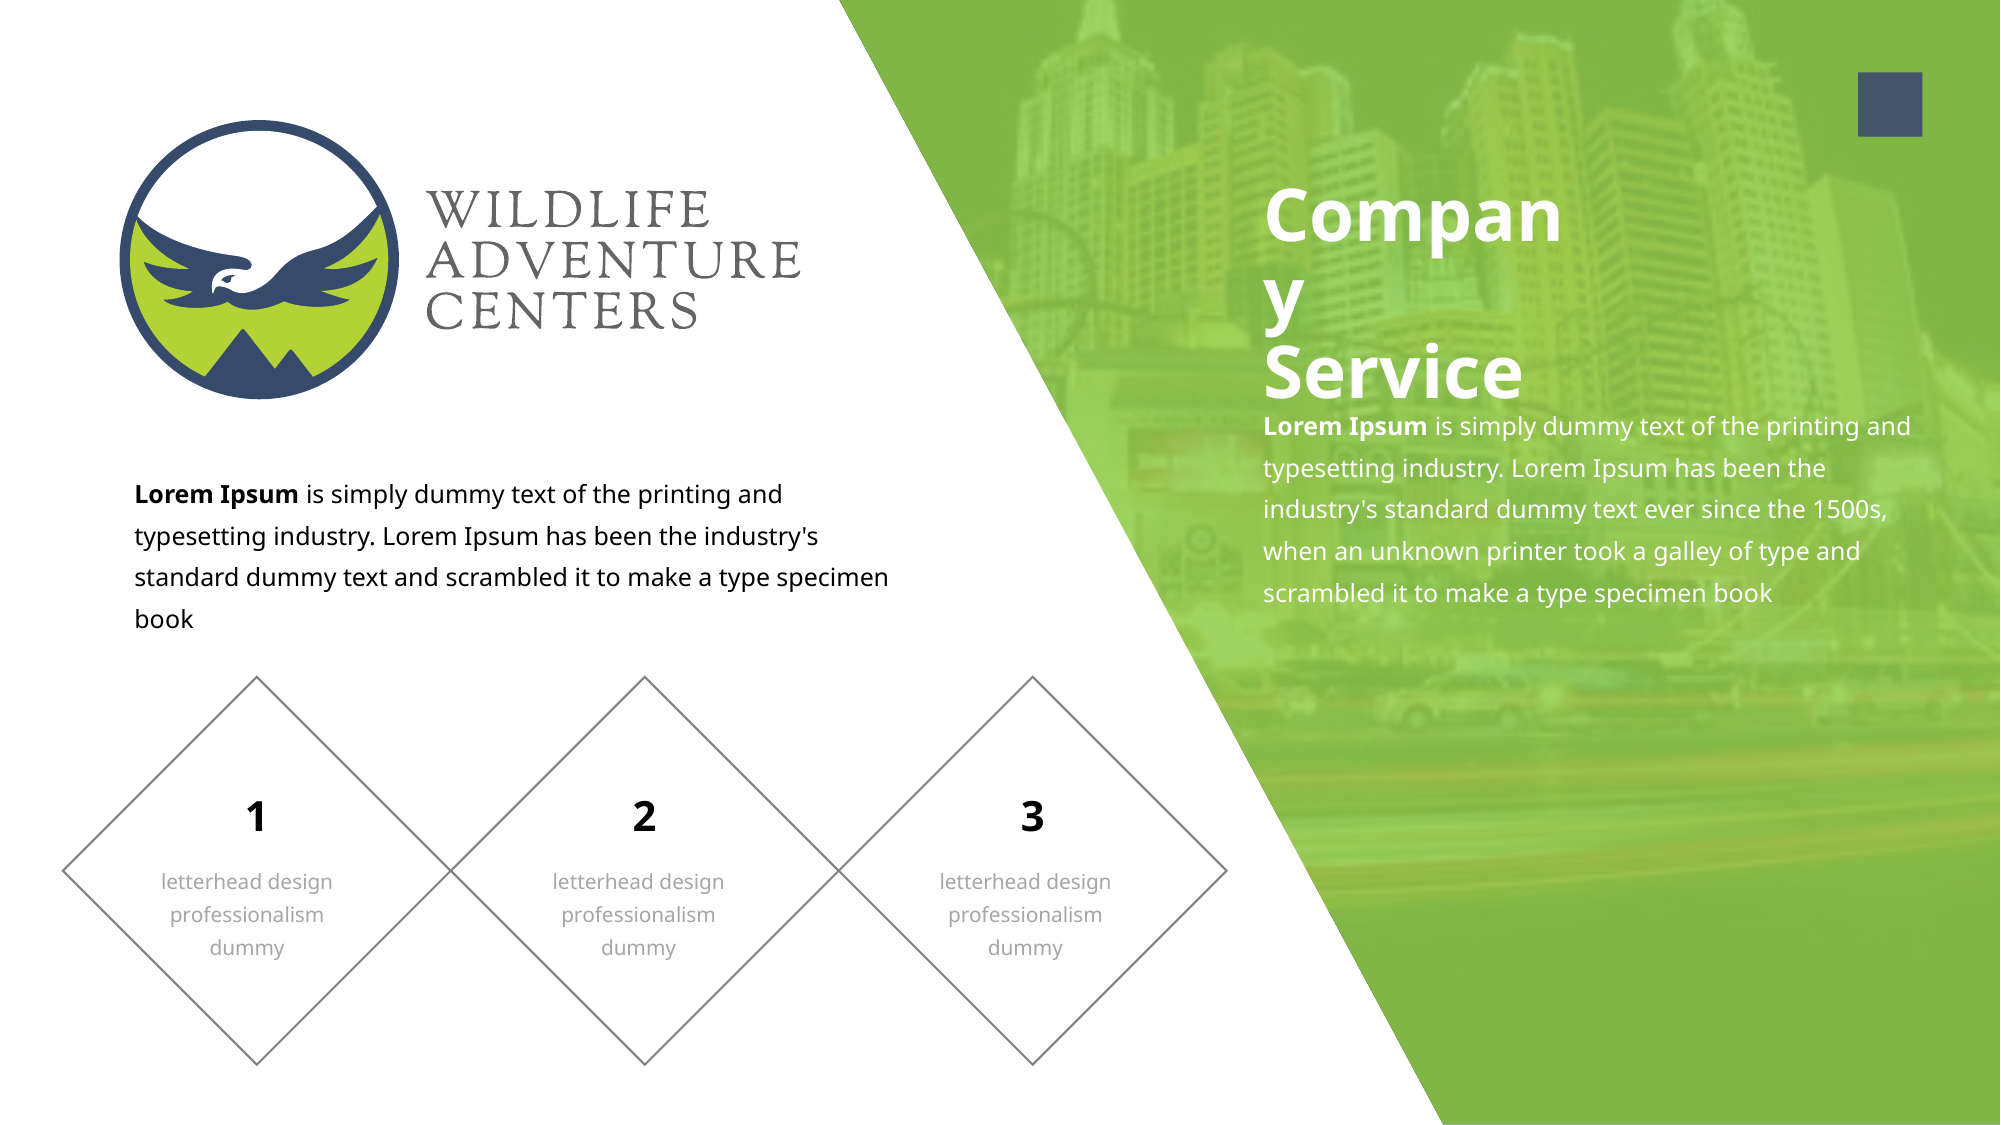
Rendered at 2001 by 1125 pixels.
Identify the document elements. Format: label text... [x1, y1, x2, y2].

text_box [920, 782, 1131, 960]
picture [839, 0, 2000, 1125]
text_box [532, 782, 746, 960]
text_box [119, 120, 801, 400]
text_box Lorem Ipsum is simply dummy text of the printing and typesetting industry. Lorem Ipsum has been the industry's standard dummy text and scrambled it to make a type specimen book [119, 459, 839, 641]
text_box [61, 788, 144, 954]
text_box [150, 675, 451, 1067]
text_box [538, 675, 839, 1067]
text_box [144, 782, 350, 960]
text_box [449, 788, 532, 954]
